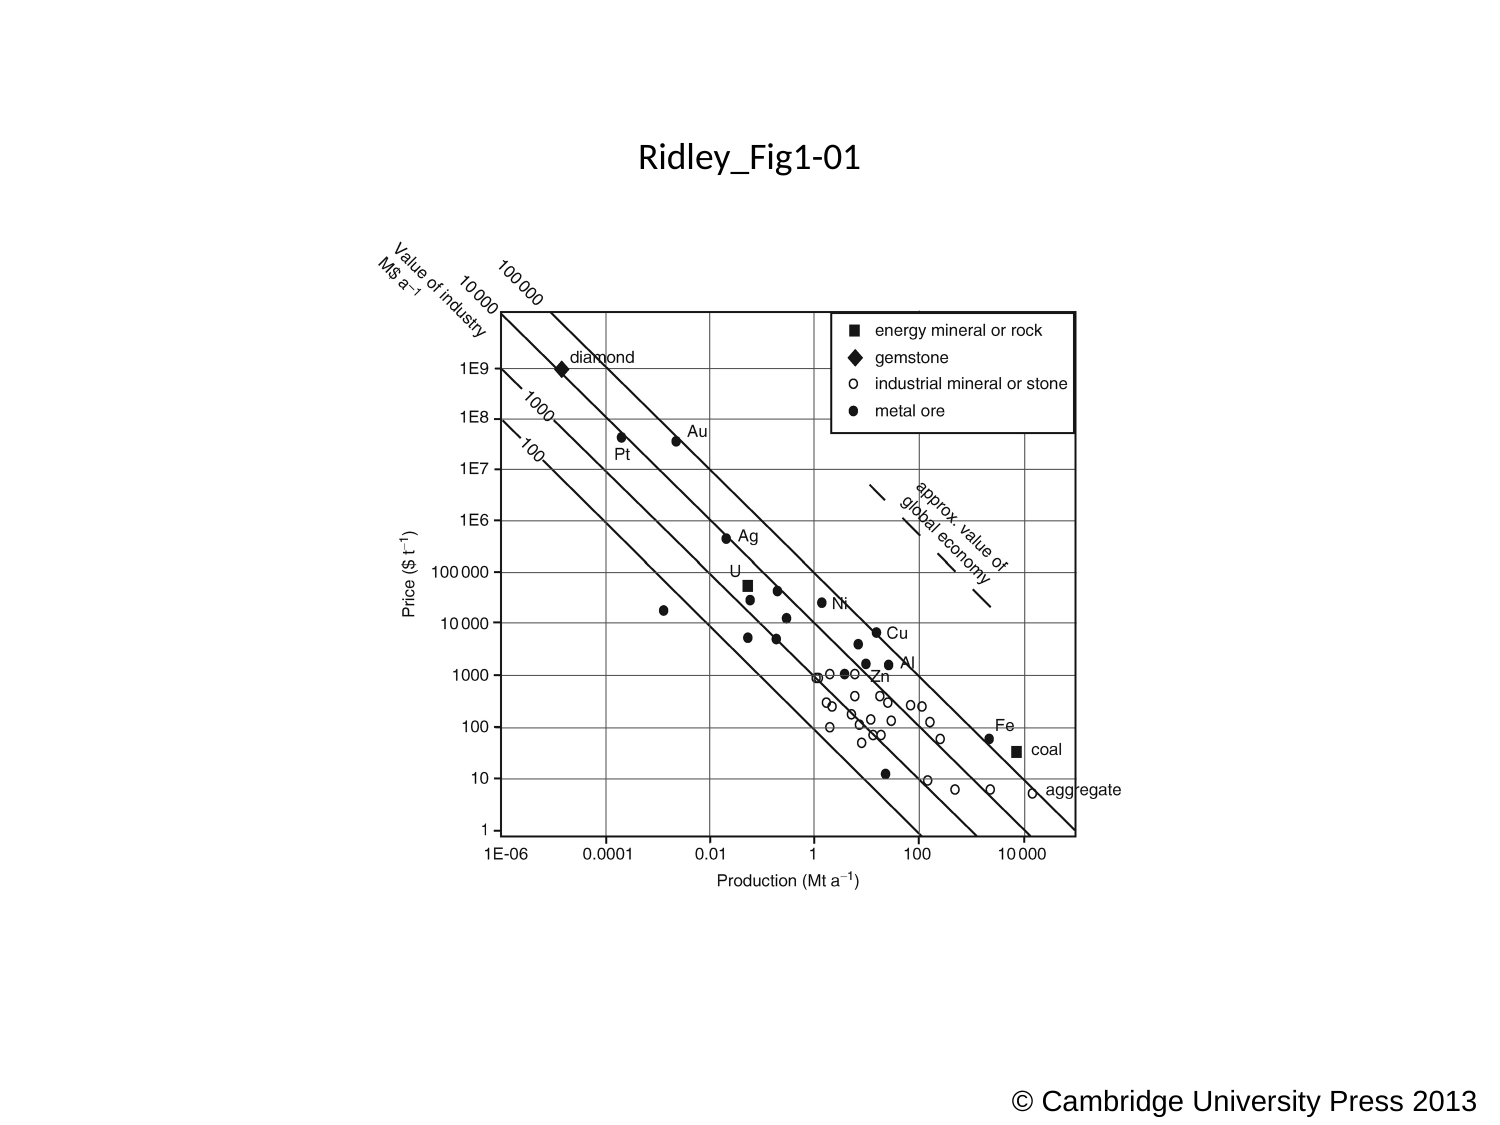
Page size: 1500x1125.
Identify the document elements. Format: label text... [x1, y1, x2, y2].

text_box © Cambridge University Press 2013 [907, 1074, 1493, 1125]
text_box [368, 124, 1132, 893]
